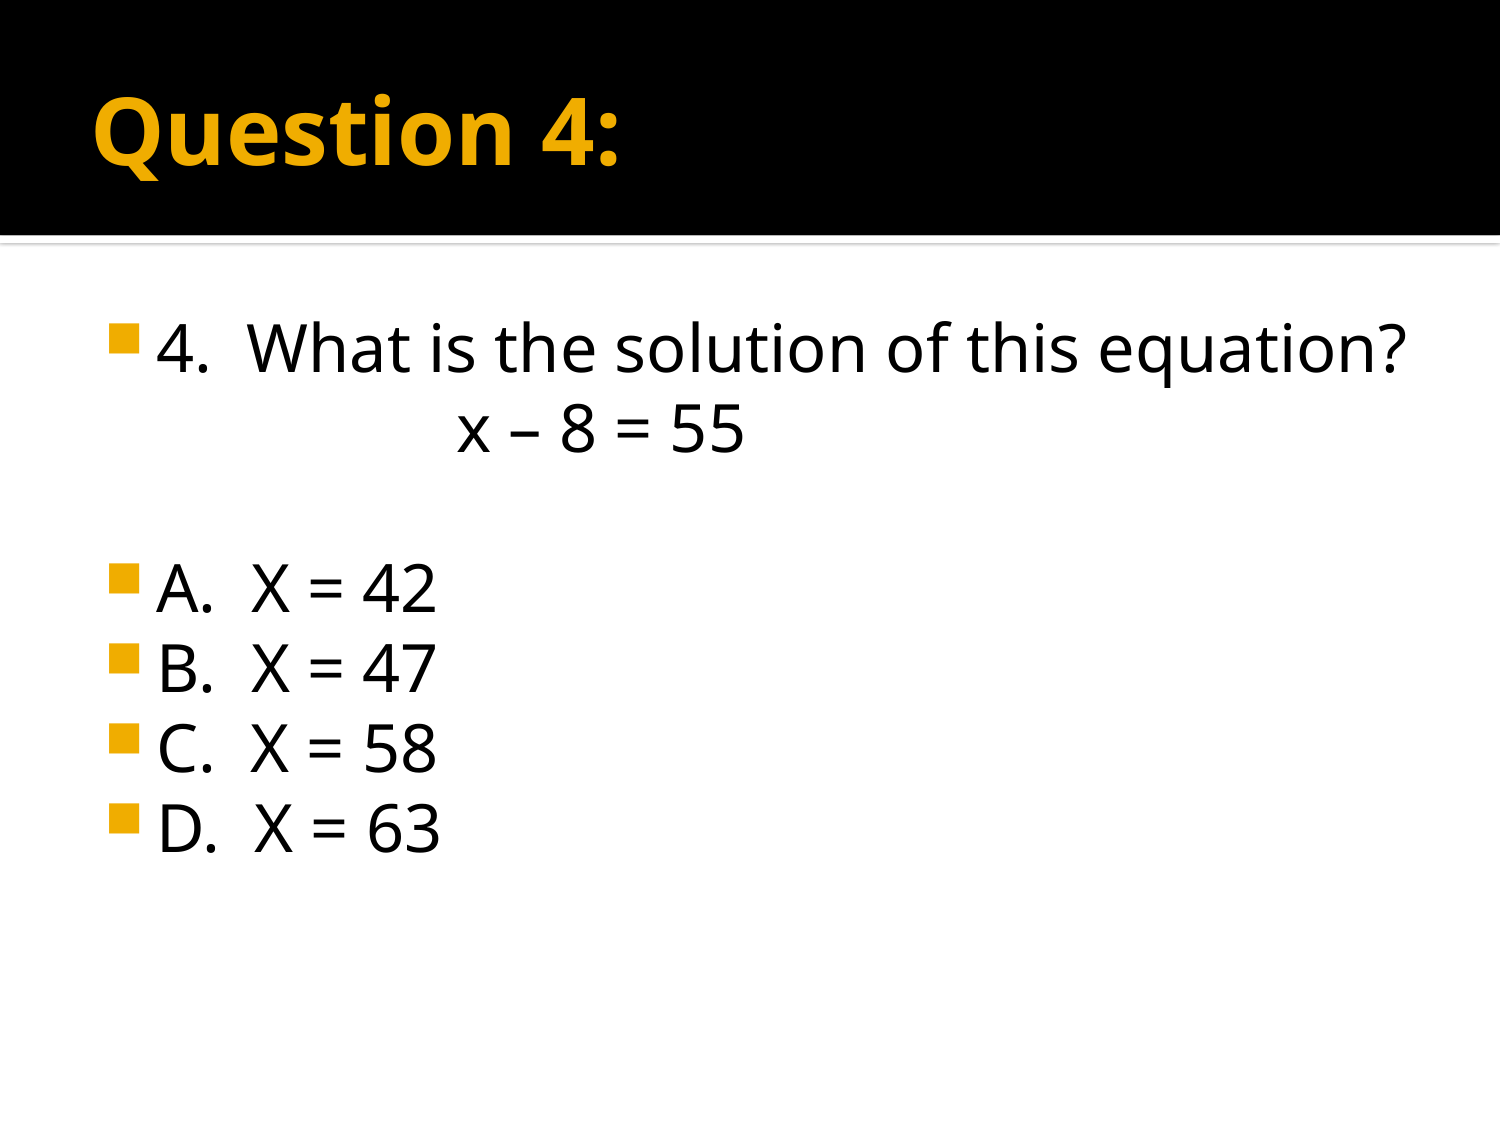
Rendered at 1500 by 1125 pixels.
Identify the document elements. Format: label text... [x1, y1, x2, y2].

list 4. What is the solution of this equation? x – 8 = 55 A. X = 42 B. X = 47 C. X = 58 D. X = 63 [75, 291, 1425, 1050]
title Question 4: [75, 25, 1425, 231]
